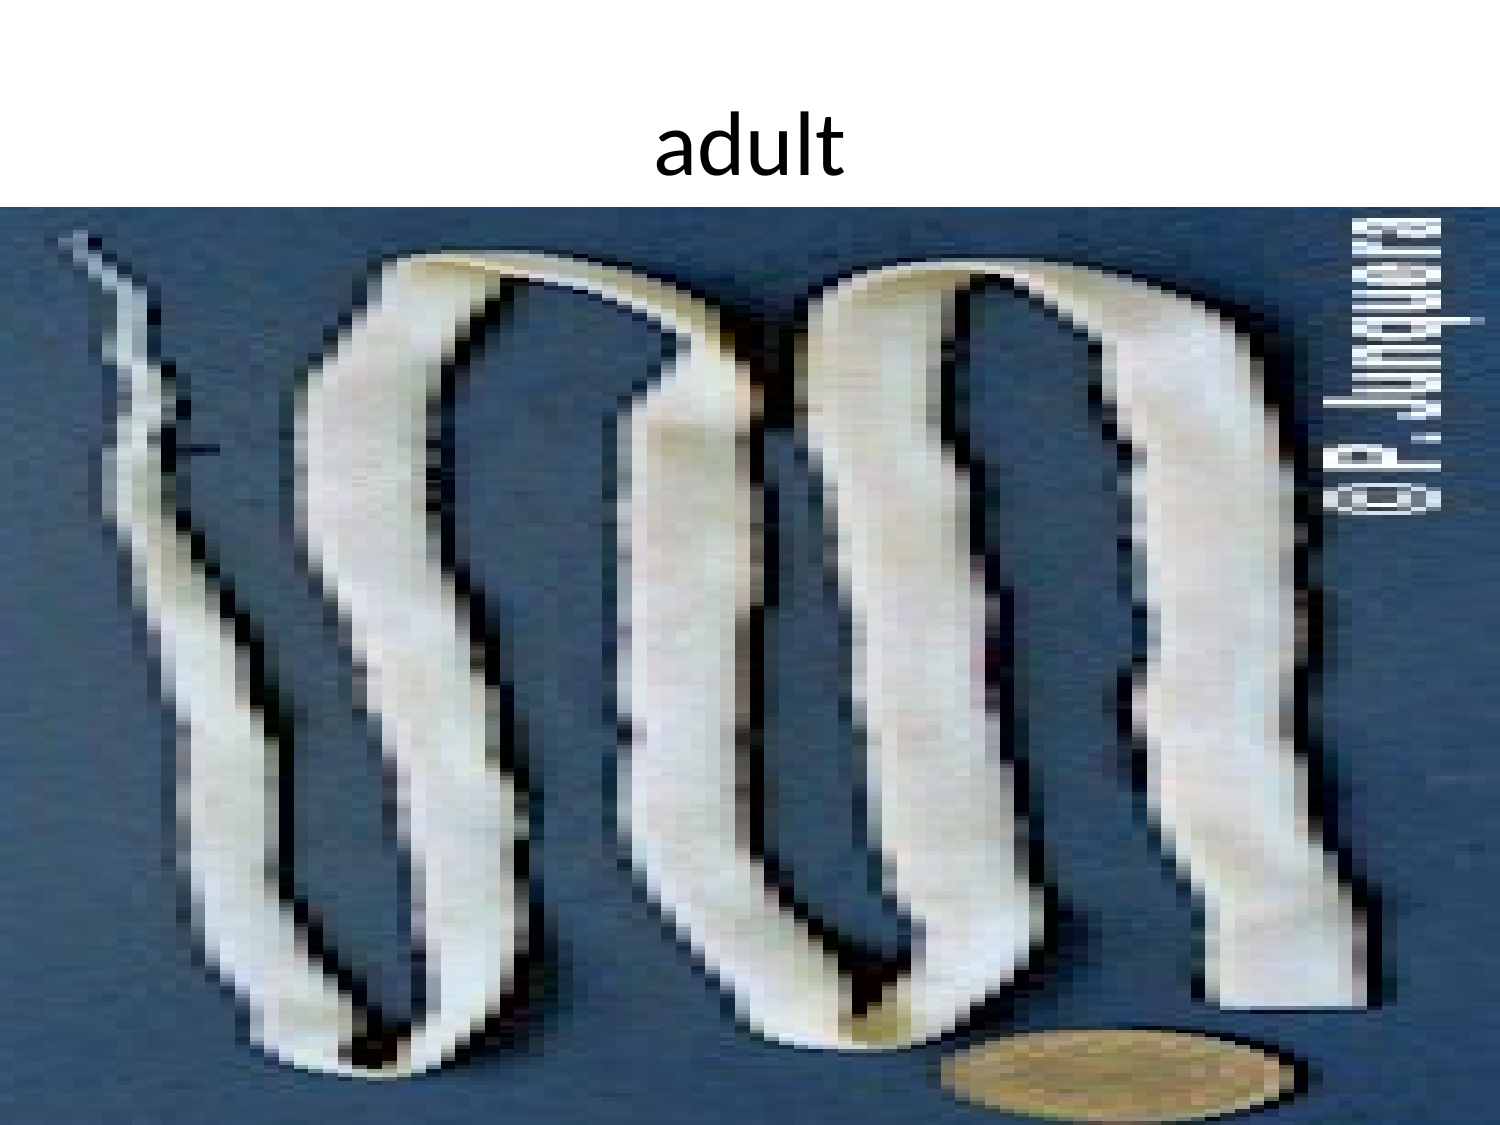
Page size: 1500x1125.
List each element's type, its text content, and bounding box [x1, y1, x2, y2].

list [0, 206, 1500, 1125]
title adult [75, 45, 1425, 205]
